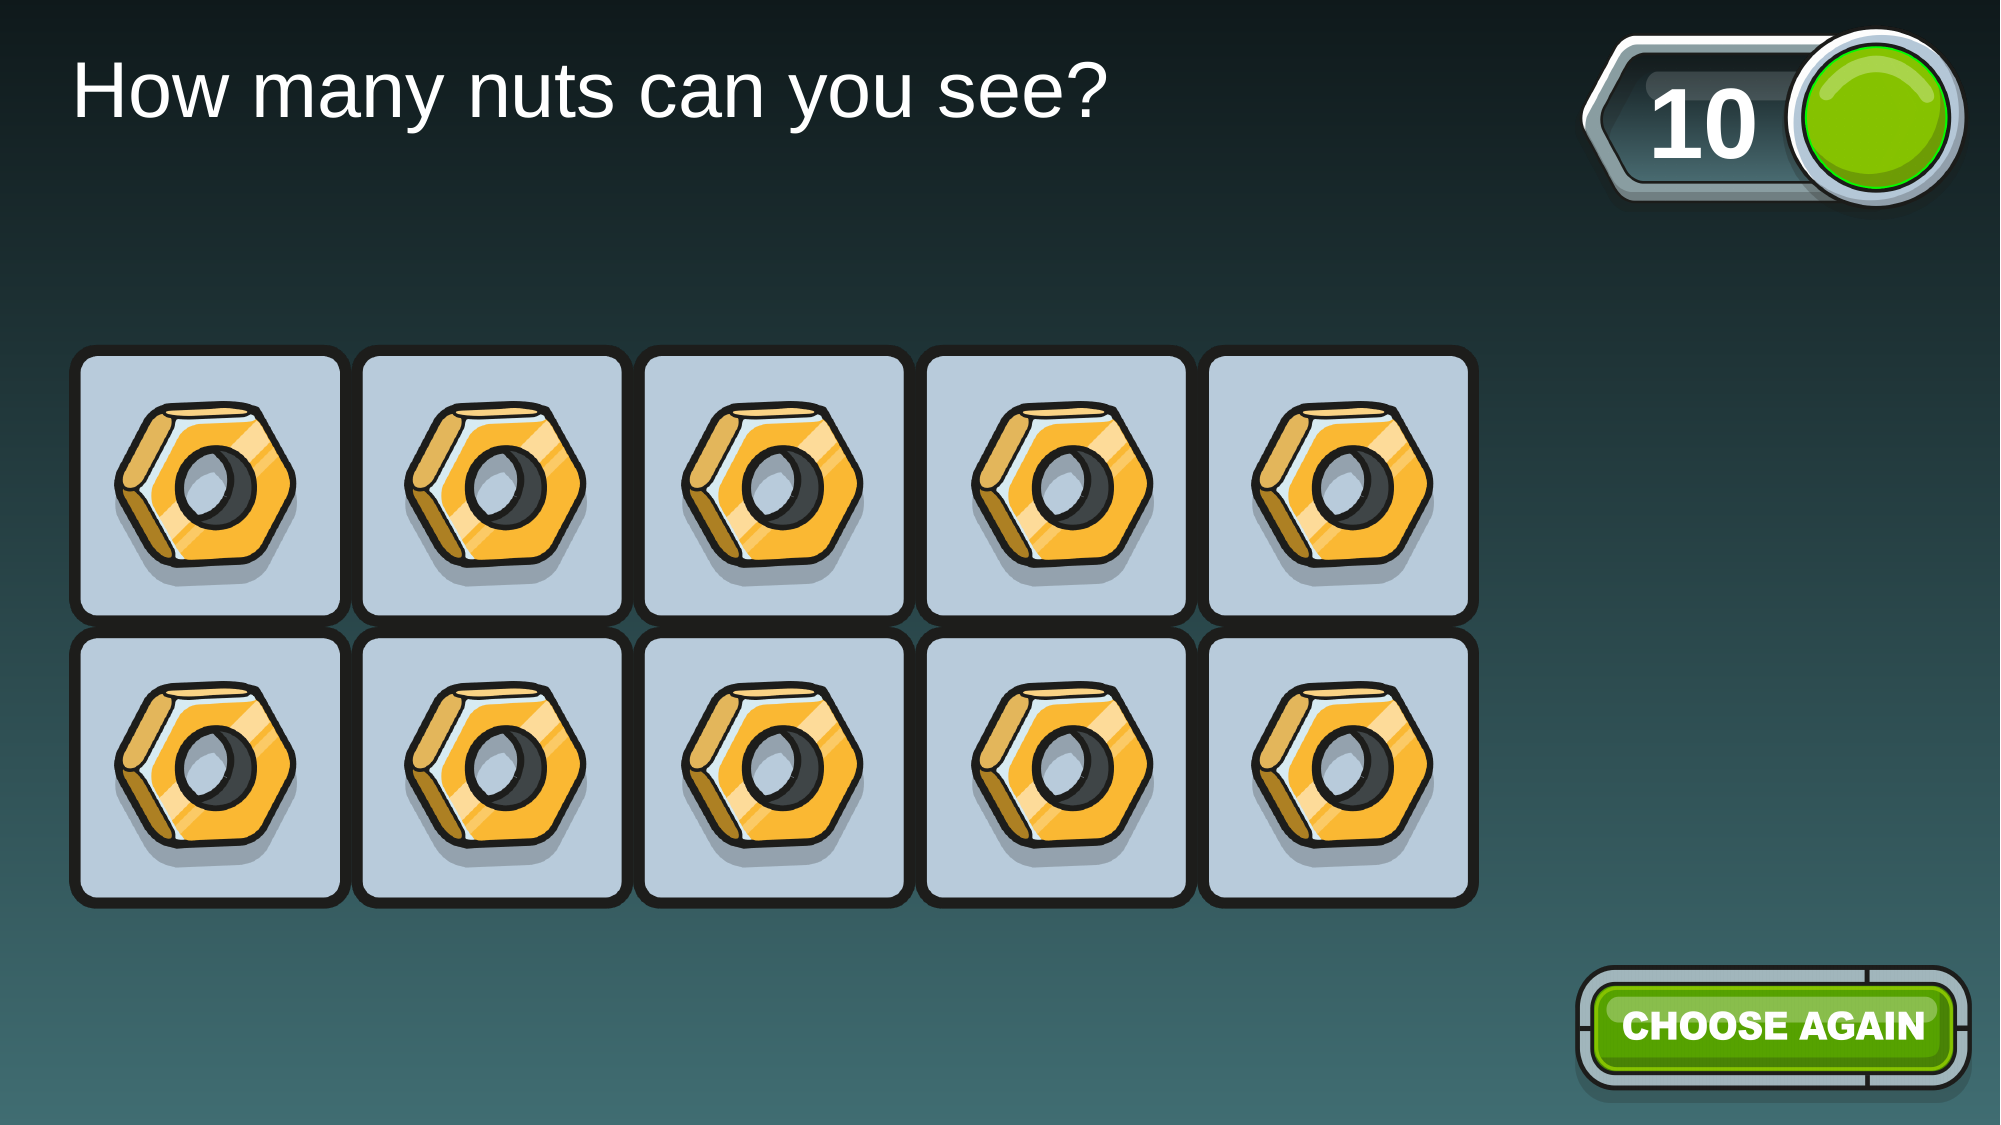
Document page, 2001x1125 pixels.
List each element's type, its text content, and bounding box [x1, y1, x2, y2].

text_box How many nuts can you see? [55, 30, 1183, 182]
picture [1575, 965, 1972, 1104]
picture [1575, 25, 1971, 221]
picture [69, 344, 1479, 910]
